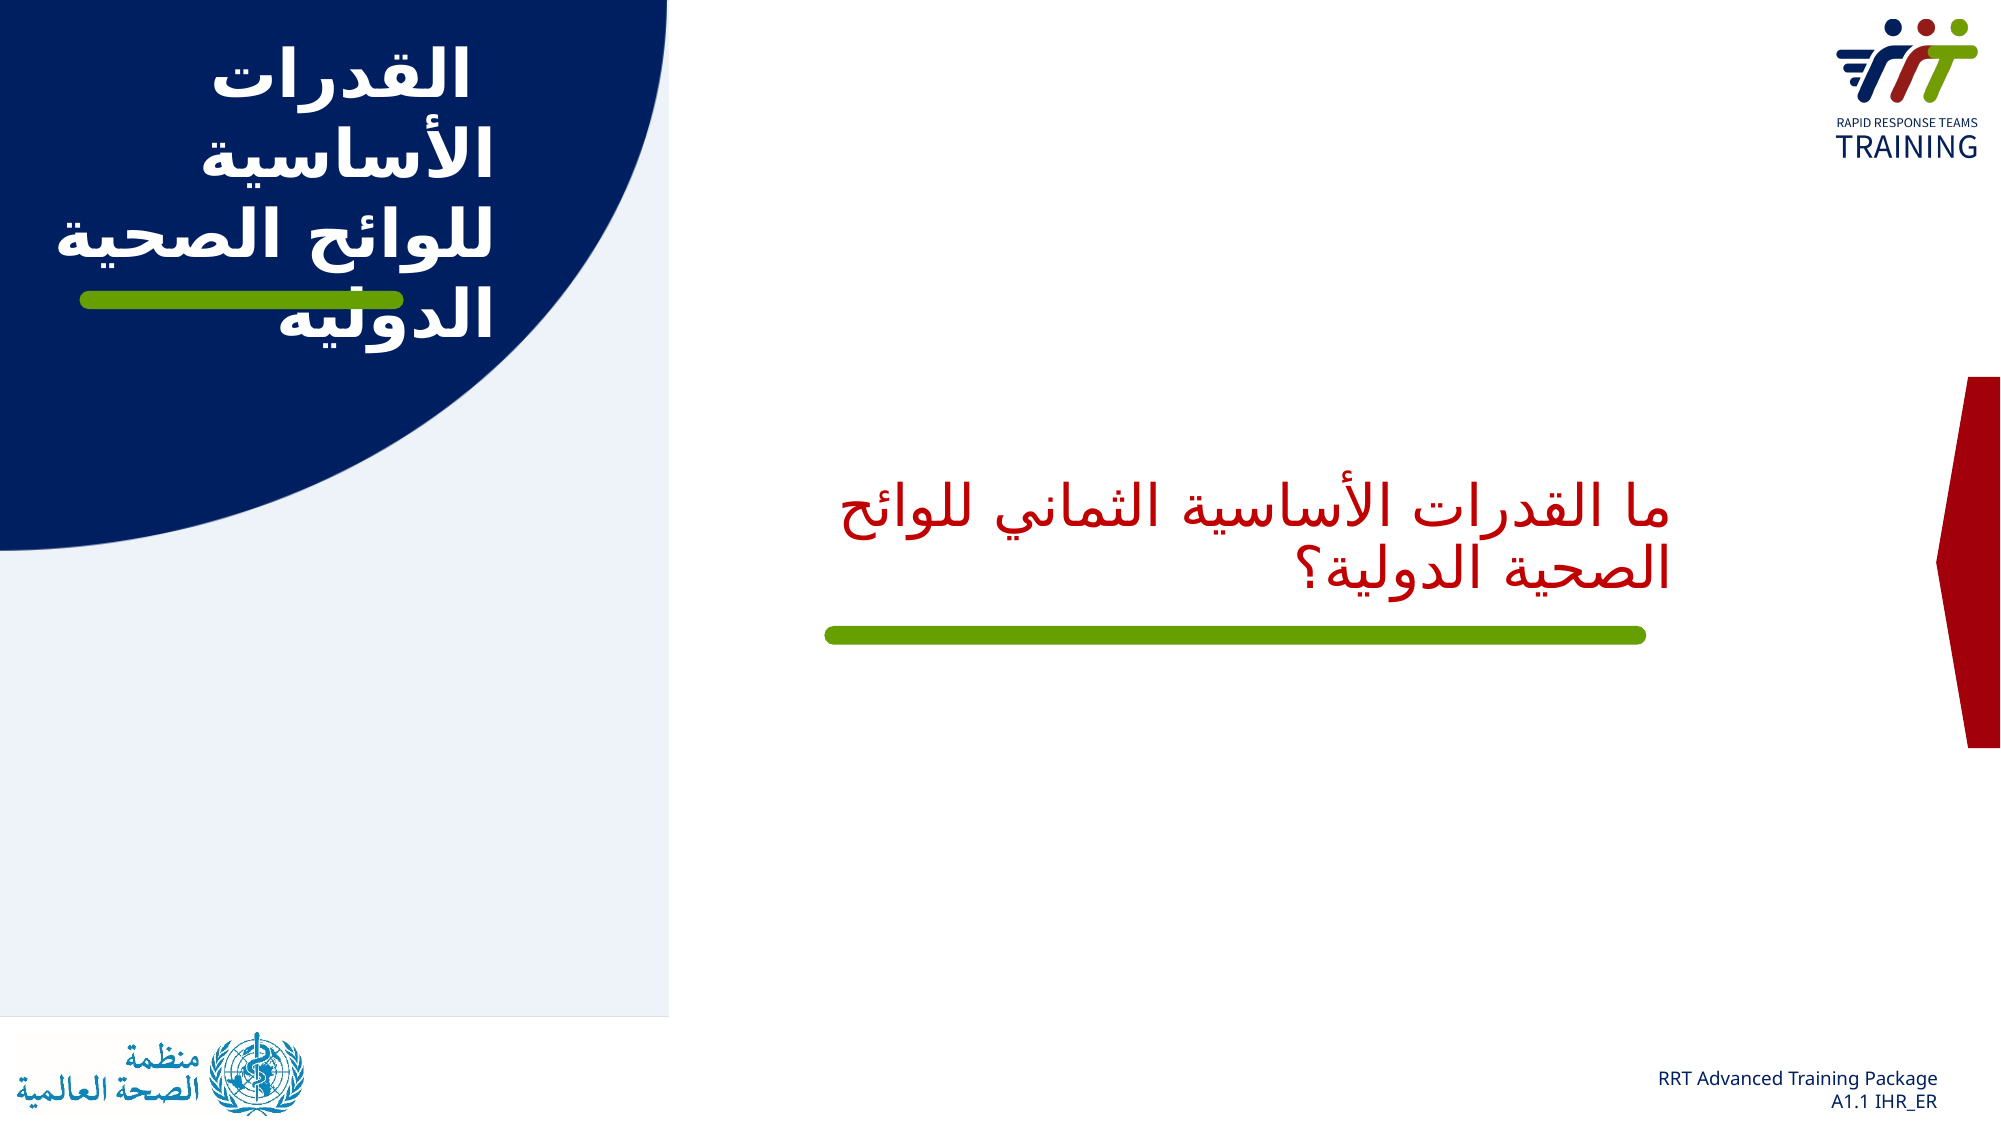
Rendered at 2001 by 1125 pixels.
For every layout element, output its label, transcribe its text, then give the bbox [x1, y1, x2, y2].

text_box [824, 625, 1647, 645]
text_box القدرات الأساسية للوائح الصحية الدولية [22, 23, 505, 359]
picture [0, 0, 669, 1018]
text_box [79, 290, 404, 310]
picture [17, 1032, 304, 1116]
title ما القدرات الأساسية الثماني للوائح الصحية الدولية؟ [758, 320, 1674, 638]
picture [1835, 19, 1978, 167]
